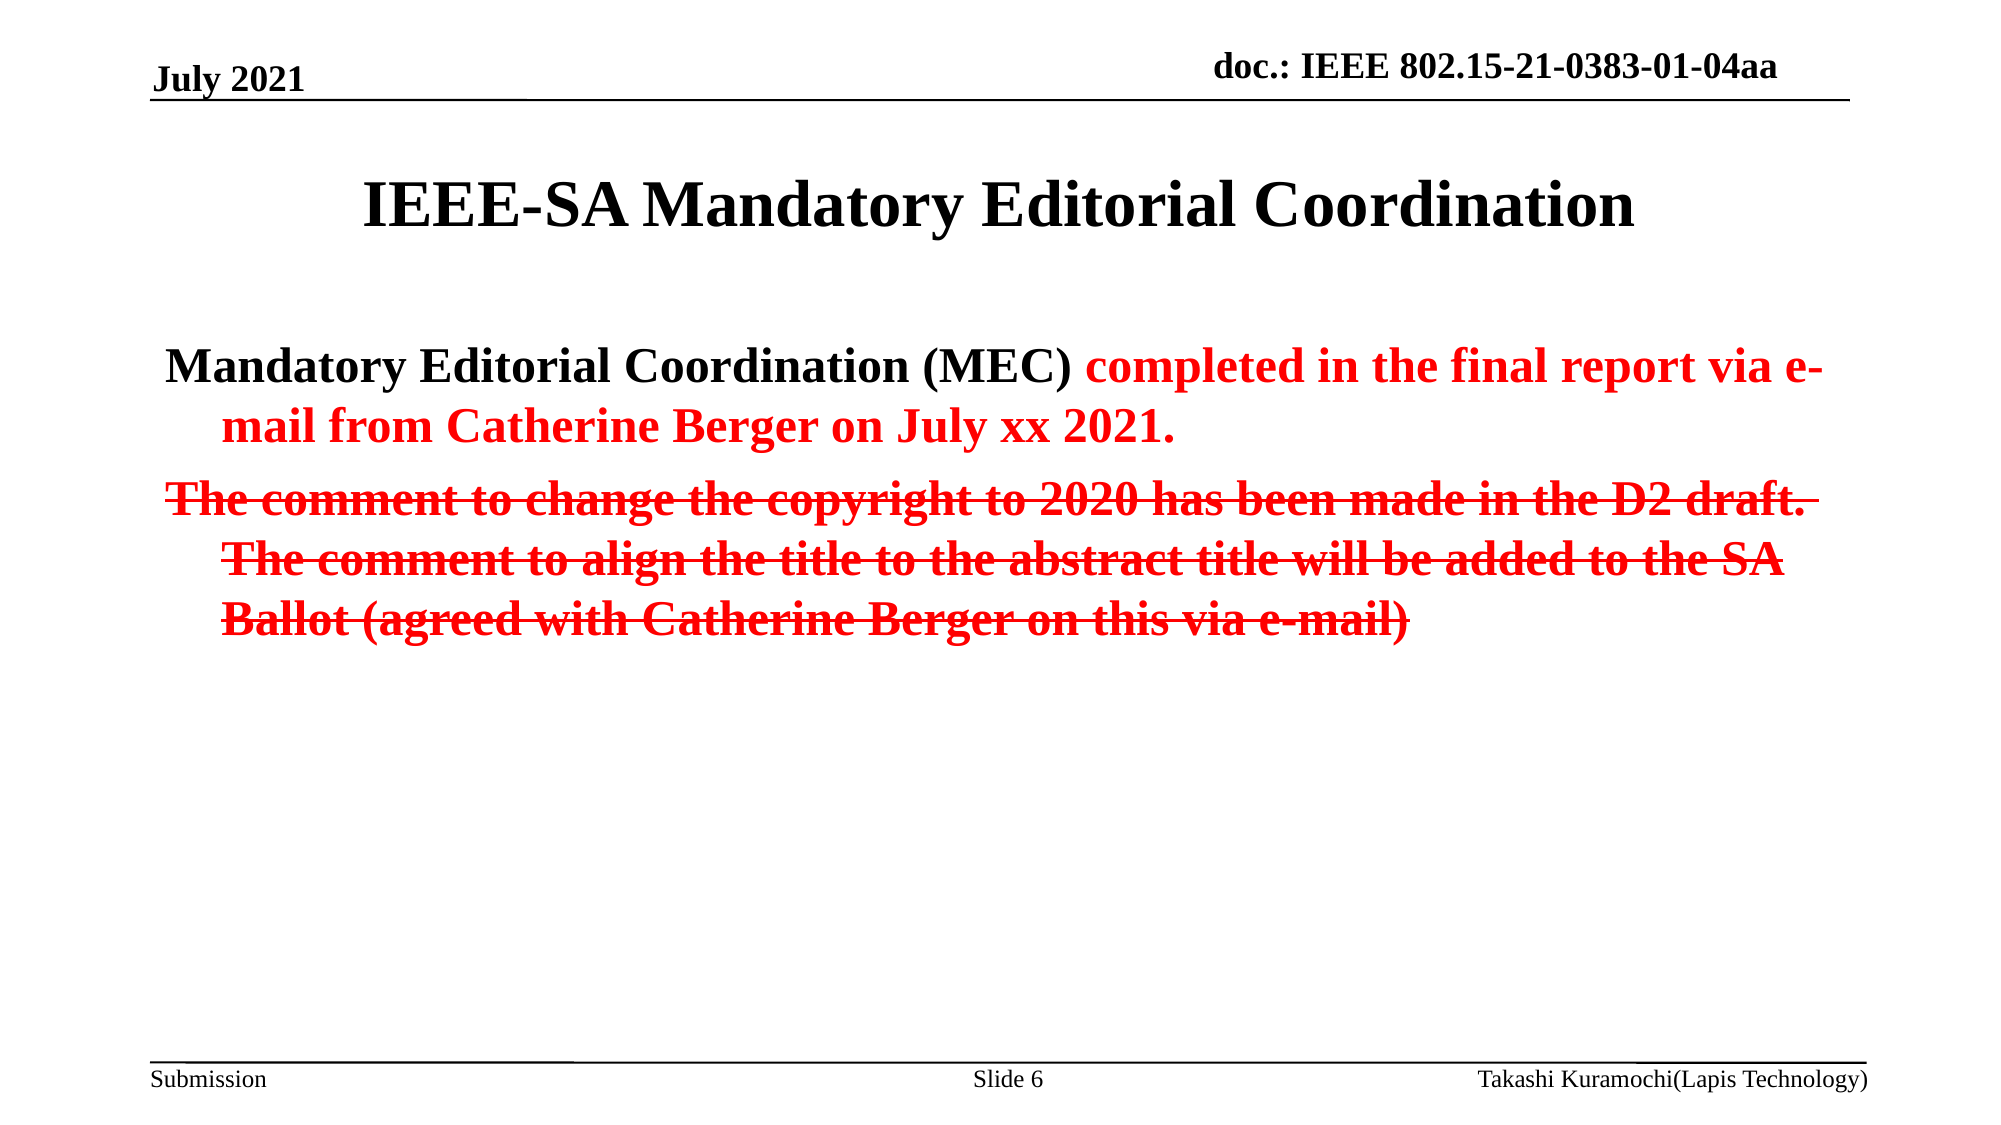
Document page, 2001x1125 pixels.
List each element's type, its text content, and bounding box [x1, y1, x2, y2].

title IEEE-SA Mandatory Editorial Coordination [149, 112, 1850, 288]
slide_number Slide 6 [950, 1061, 1067, 1123]
footer Takashi Kuramochi(Lapis Technology) [1171, 1061, 1869, 1093]
list Mandatory Editorial Coordination (MEC) completed in the final report via e-mail from Catherine Berger on July xx 2021. The comment to change the copyright to 2020 has been made in the D2 draft. The comment to align the title to the abstract title will be added to the SA Ballot (agreed with Catherine Berger on this via e-mail) [149, 324, 1850, 1000]
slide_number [152, 54, 563, 100]
